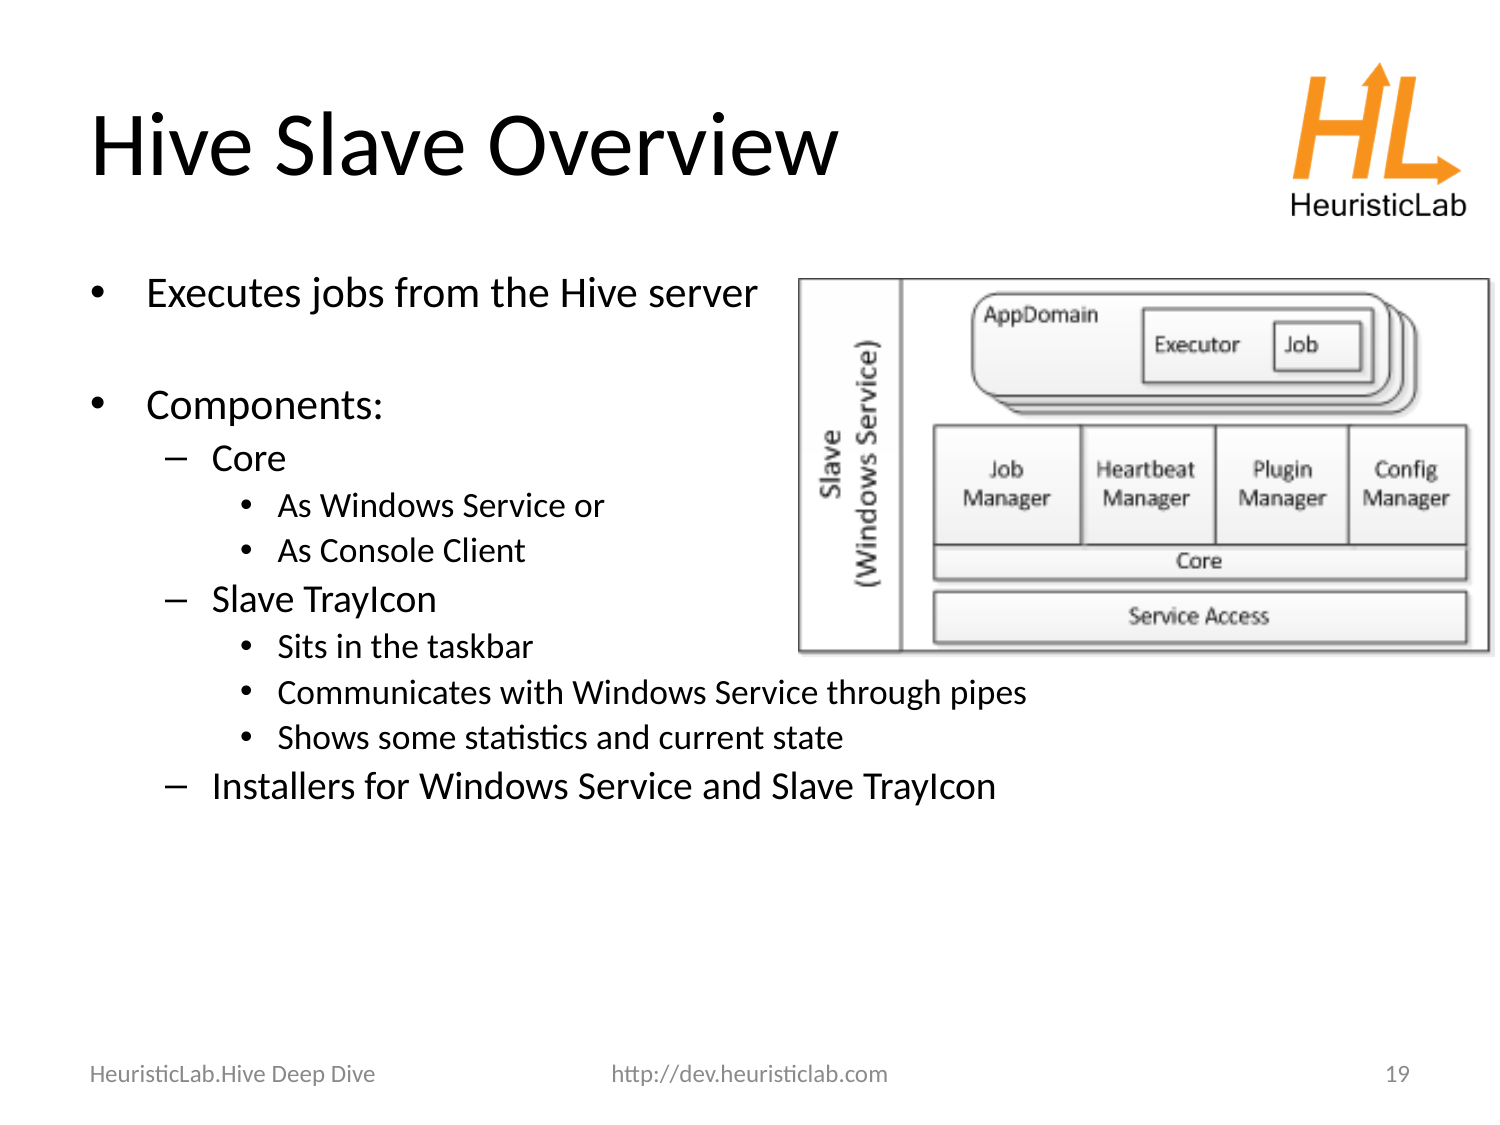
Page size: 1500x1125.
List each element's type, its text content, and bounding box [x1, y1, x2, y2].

title Hive Slave Overview [74, 44, 1282, 233]
text_box HeuristicLab.Hive Deep Dive [75, 1042, 425, 1103]
text_box 19 [1074, 1042, 1425, 1103]
text_box http://dev.heuristiclab.com [512, 1042, 988, 1103]
picture [798, 278, 1495, 658]
list Executes jobs from the Hive server Components: Core As Windows Service or As Console Client Slave TrayIcon Sits in the taskbar Communicates with Windows Service through pipes Shows some statistics and current state Installers for Windows Service and Slave TrayIcon [74, 262, 1426, 1006]
picture [1281, 27, 1474, 244]
